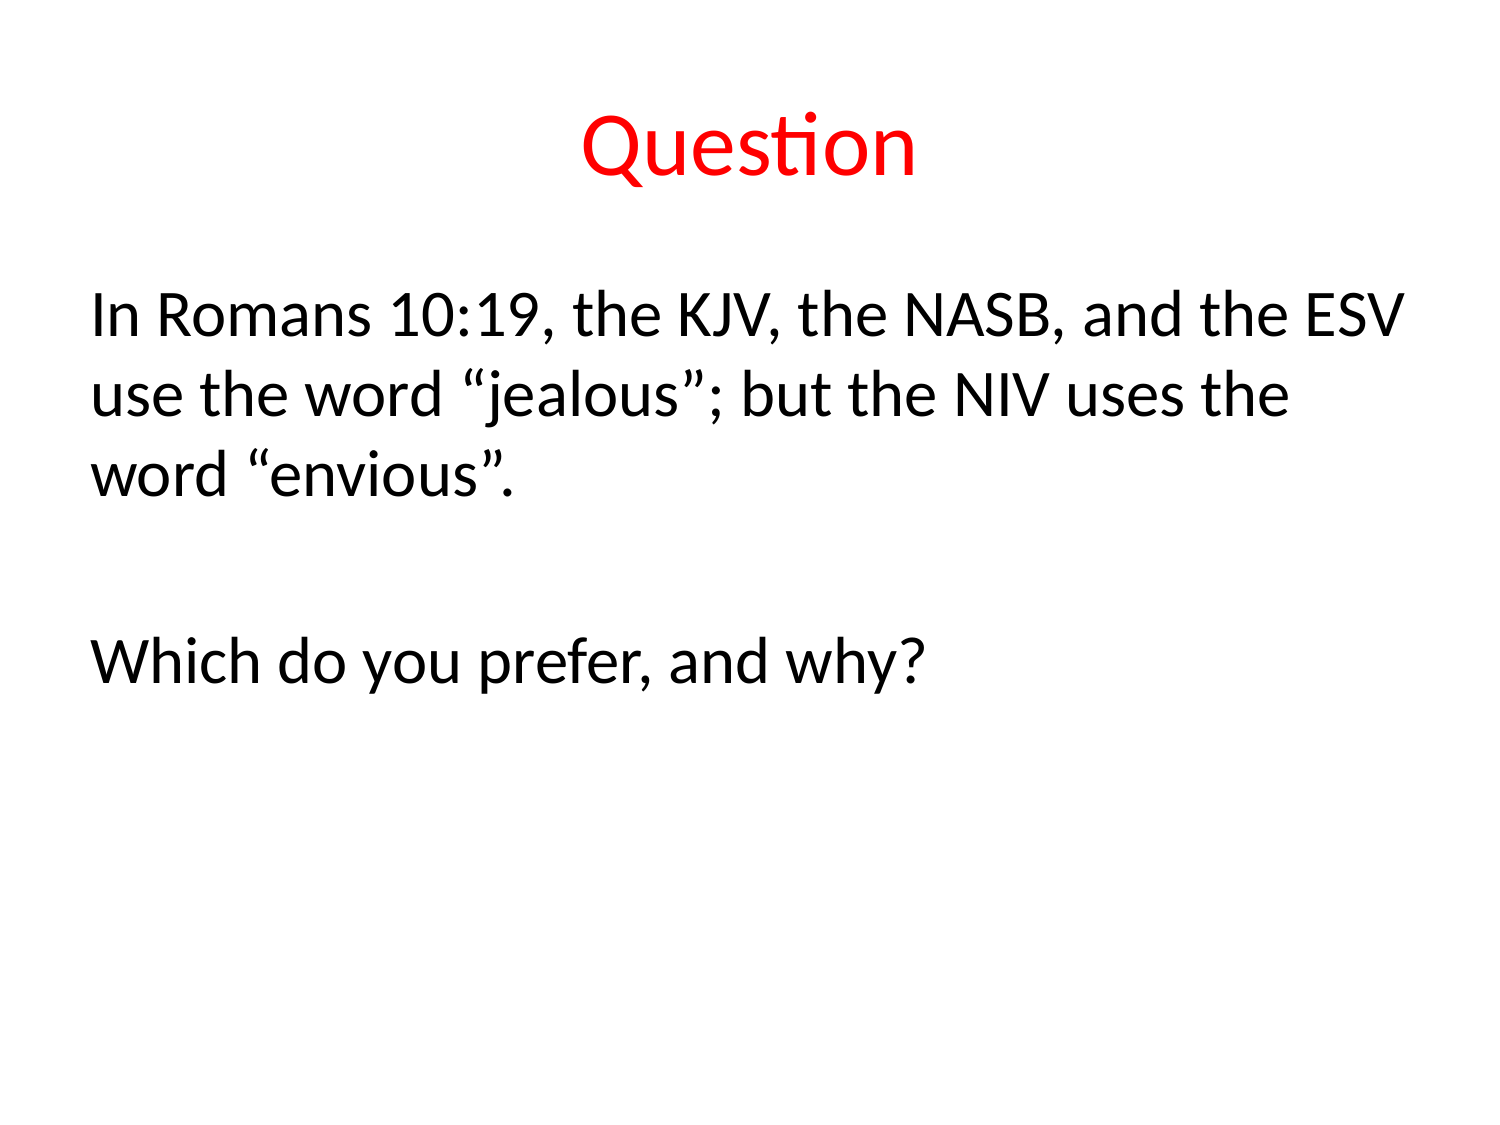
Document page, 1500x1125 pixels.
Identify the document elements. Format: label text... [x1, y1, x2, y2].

title Question [75, 45, 1425, 233]
list In Romans 10:19, the KJV, the NASB, and the ESV use the word “jealous”; but the NIV uses the word “envious”. Which do you prefer, and why? [75, 262, 1425, 1005]
